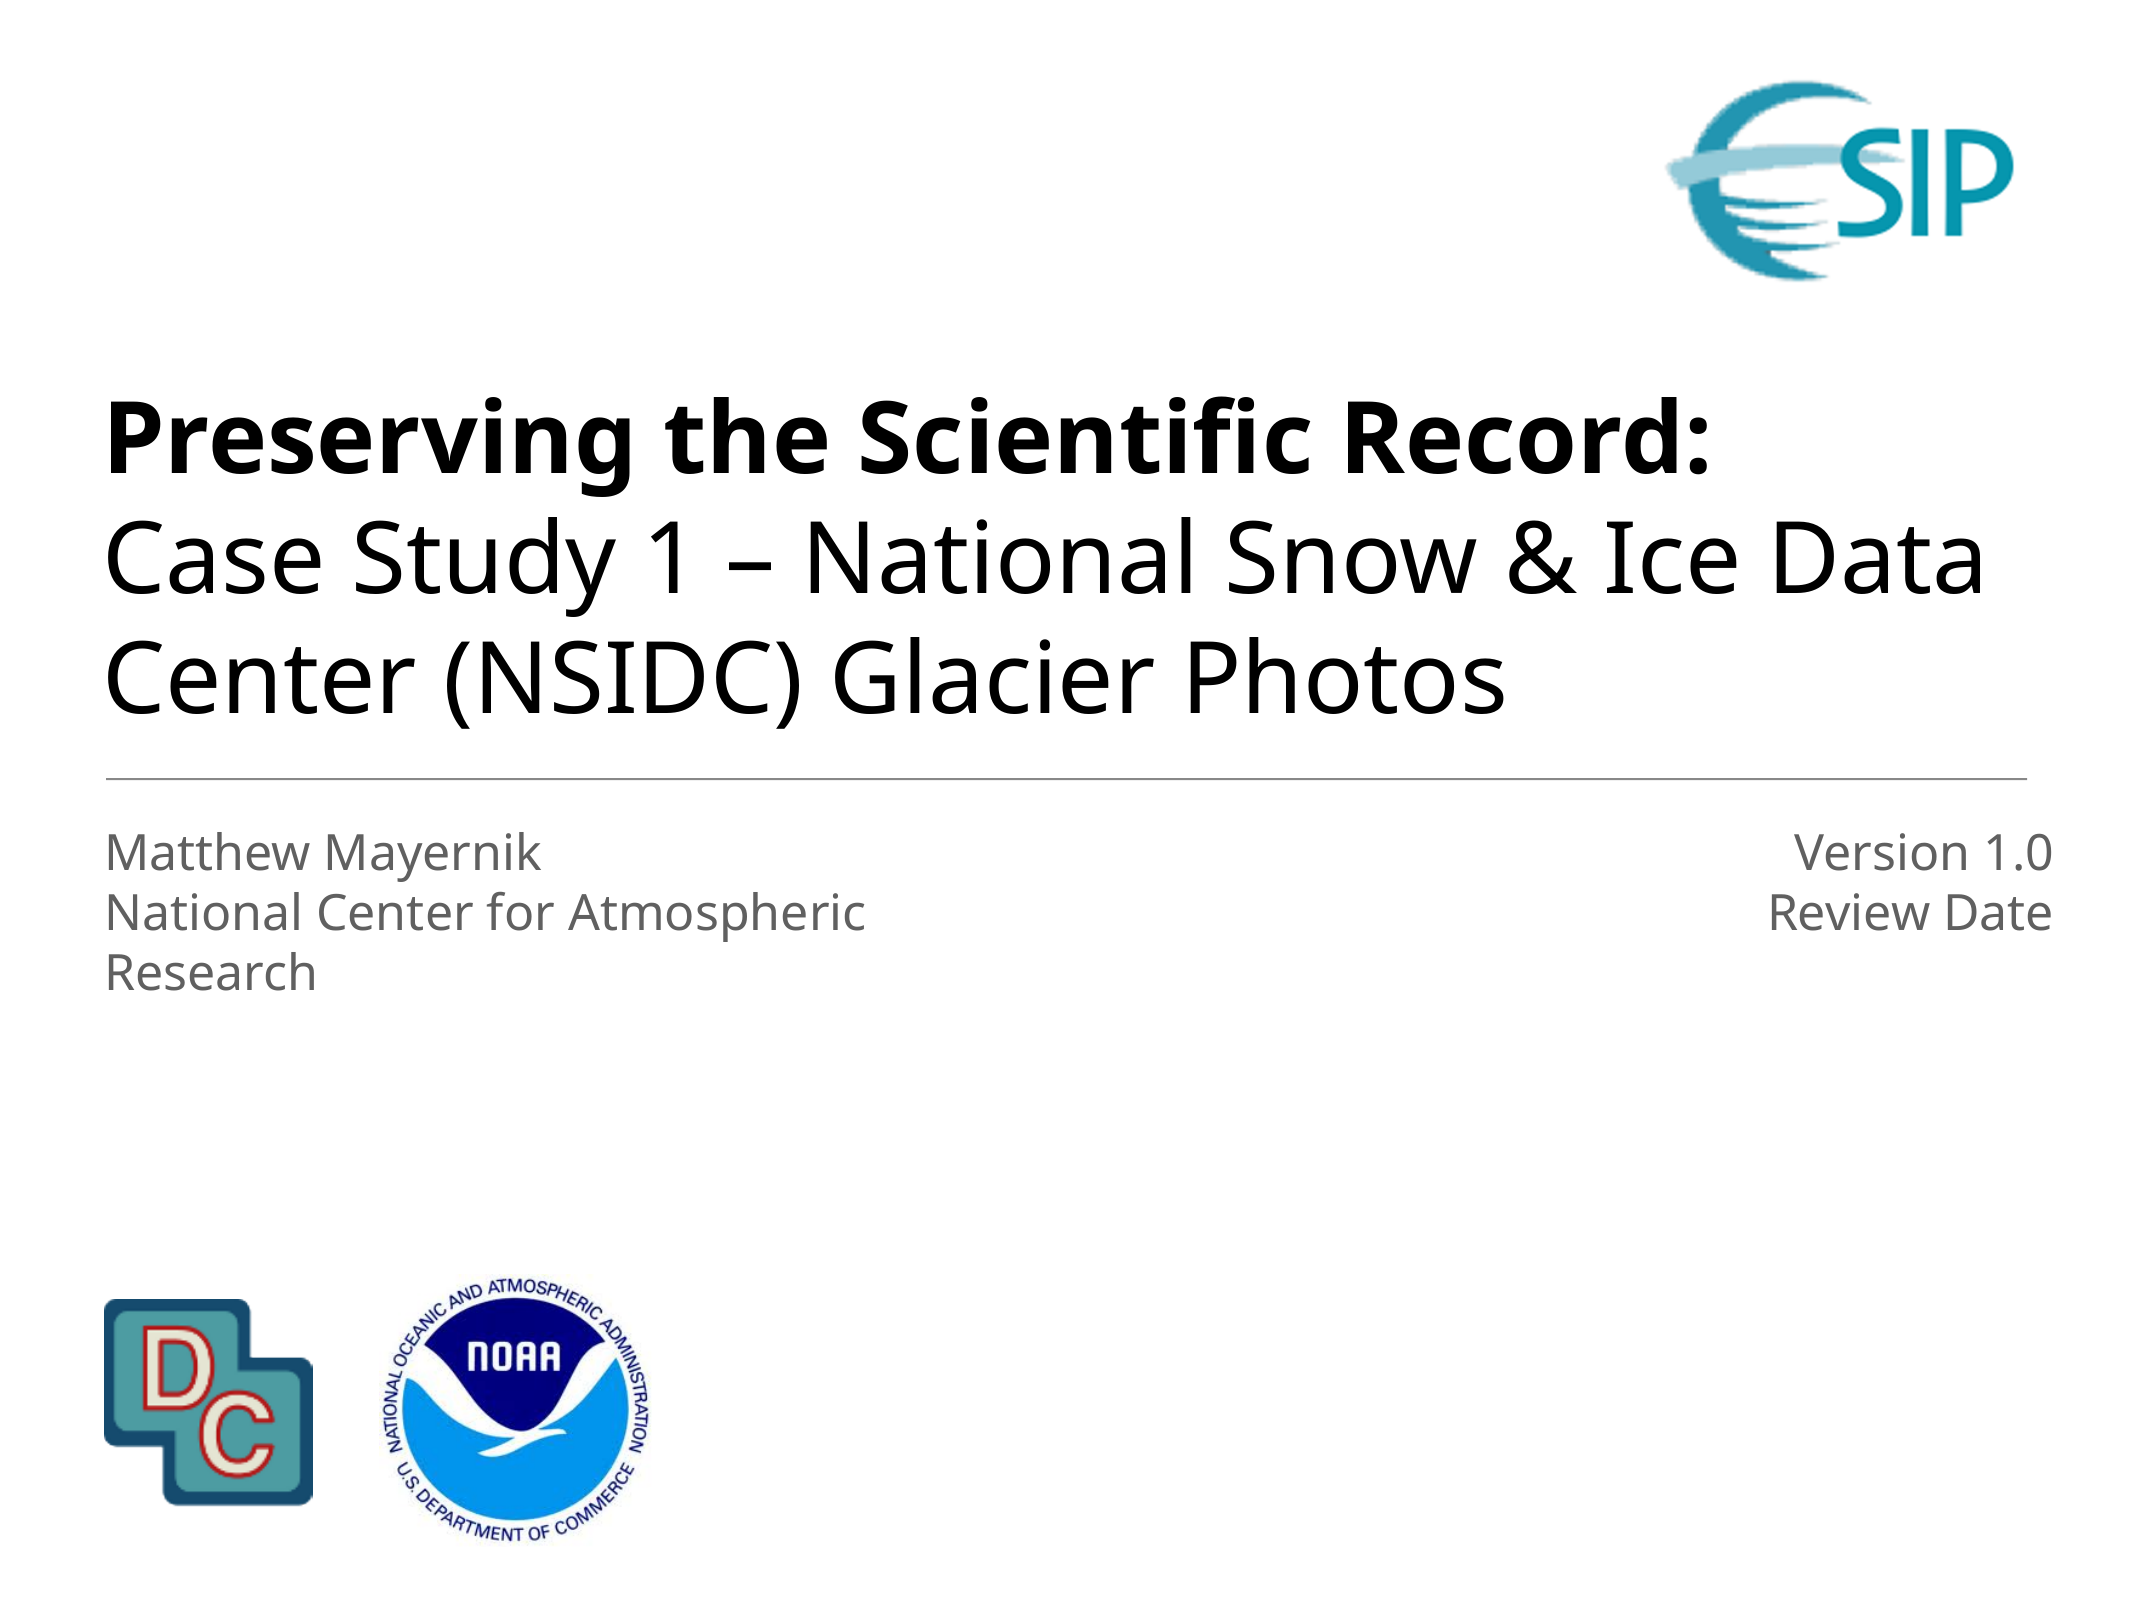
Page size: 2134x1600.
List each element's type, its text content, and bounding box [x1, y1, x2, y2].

picture [1654, 62, 2030, 220]
list Matthew Mayernik National Center for Atmospheric Research [95, 812, 1067, 1334]
picture [103, 1299, 313, 1530]
picture [378, 1274, 652, 1548]
text_box Version 1.0 Review Date [1091, 812, 2063, 1334]
title Preserving the Scientific Record: Case Study 1 – National Snow & Ice Data Center (NSIDC) Glacier Photos [93, 220, 2040, 742]
